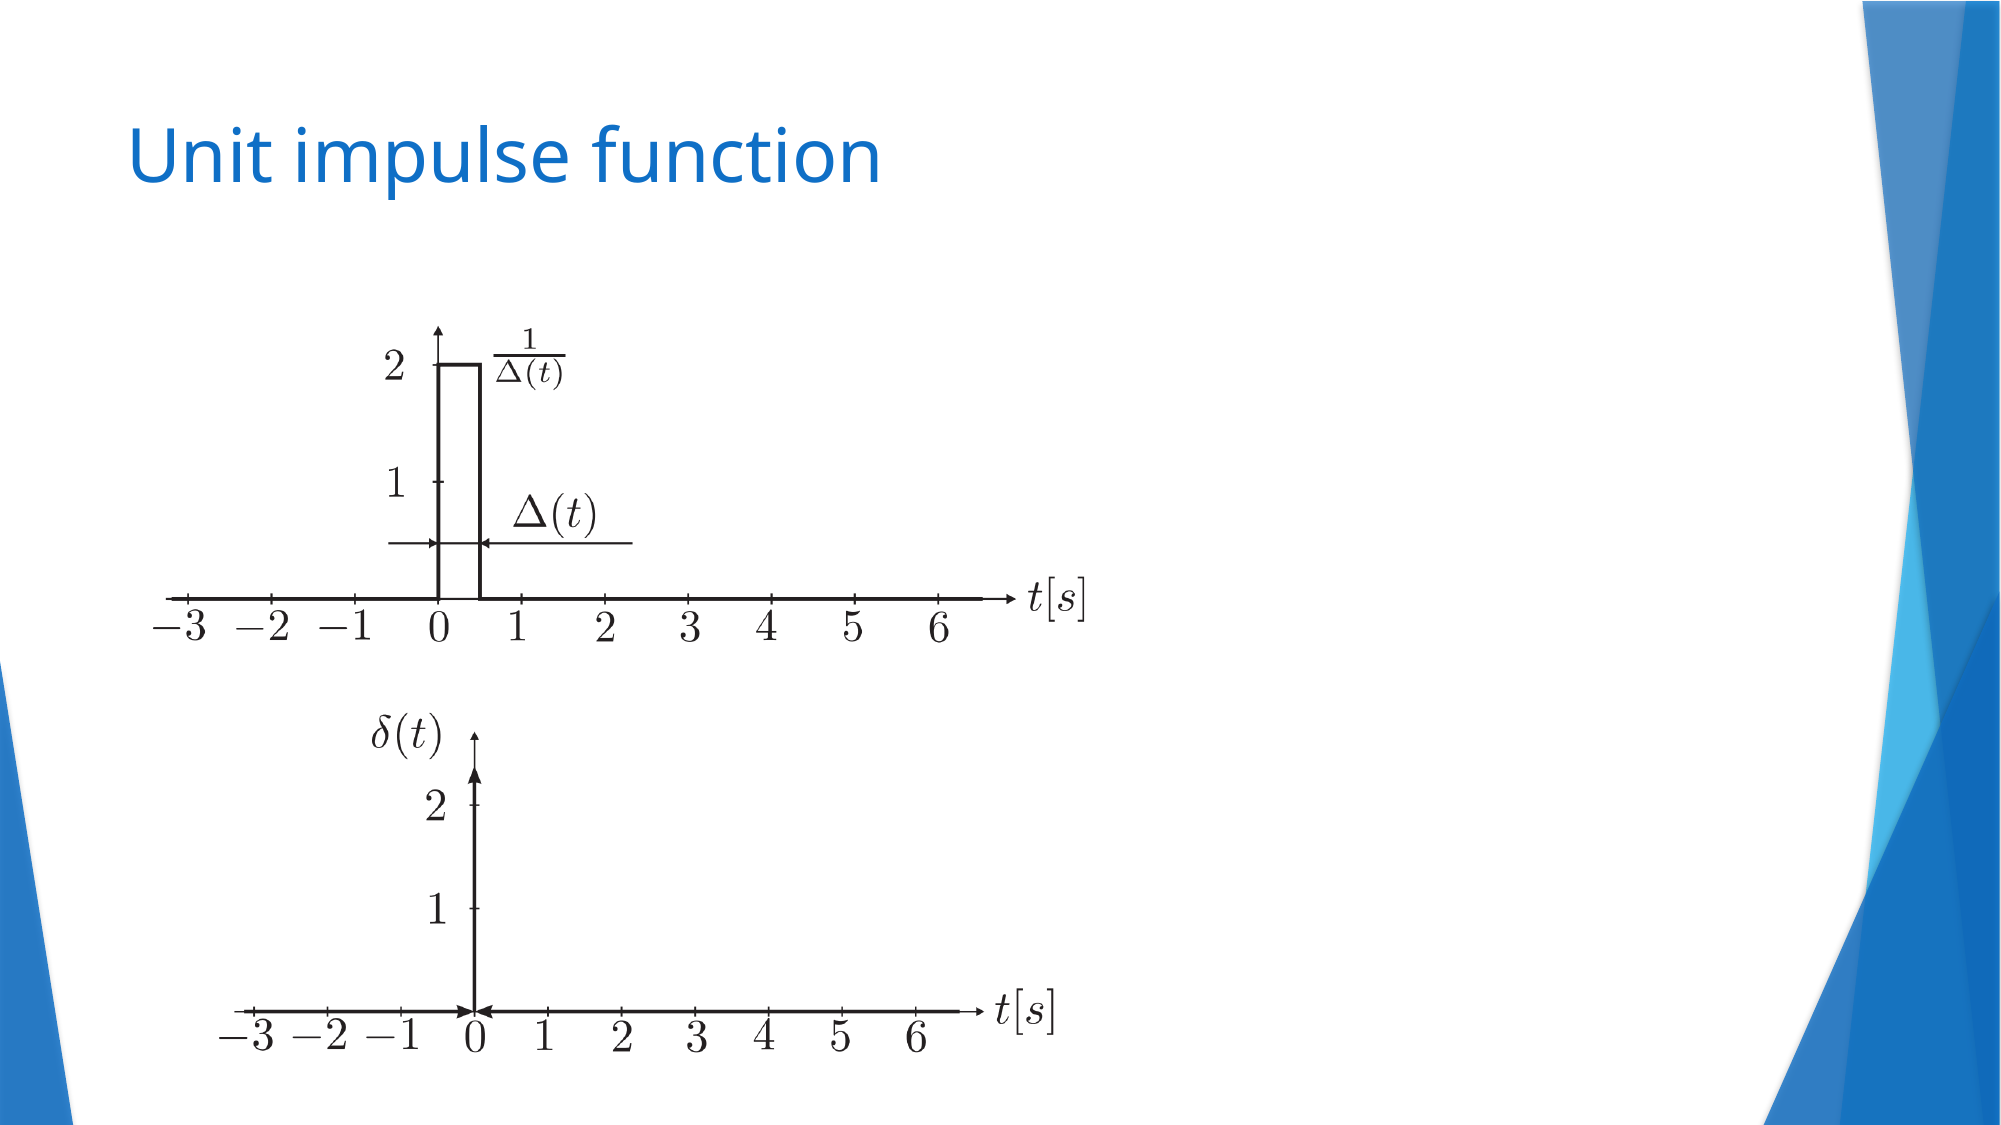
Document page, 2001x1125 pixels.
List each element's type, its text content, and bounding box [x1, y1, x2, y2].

picture [183, 686, 1072, 1084]
title Unit impulse function [111, 99, 1522, 317]
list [125, 316, 1094, 658]
